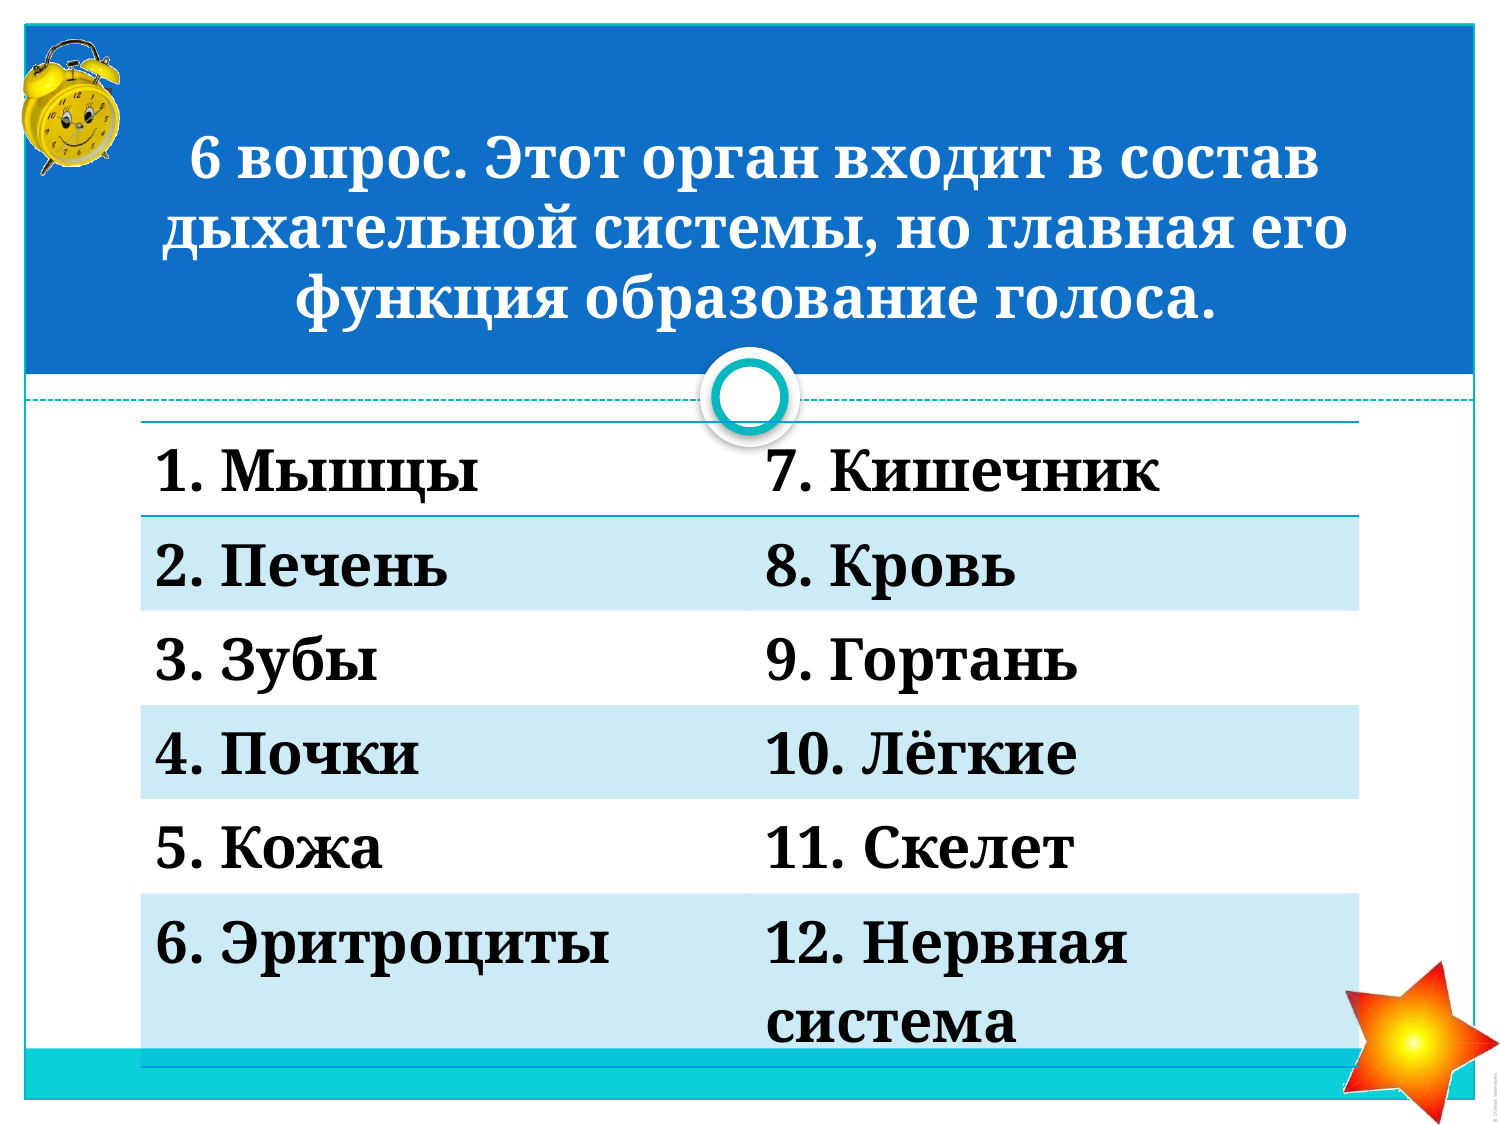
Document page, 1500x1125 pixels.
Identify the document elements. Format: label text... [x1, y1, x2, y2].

table_cell 6. Эритроциты [141, 893, 750, 1066]
picture [1342, 960, 1500, 1125]
table_header 1. Мышцы [141, 423, 750, 515]
table_cell 3. Зубы [141, 611, 750, 705]
table_cell 10. Лёгкие [750, 705, 1359, 799]
picture [0, 37, 141, 179]
table_cell 12. Нервная система [750, 893, 1359, 1066]
table_cell 9. Гортань [750, 611, 1359, 705]
table_cell 2. Печень [141, 517, 750, 611]
table_cell 4. Почки [141, 705, 750, 799]
table_header 7. Кишечник [750, 423, 1359, 515]
table_cell 8. Кровь [750, 517, 1359, 611]
table_cell 5. Кожа [141, 799, 750, 893]
table_cell 11. Скелет [750, 799, 1359, 893]
title 6 вопрос. Этот орган входит в состав дыхательной системы, но главная его функция образование голоса. [118, 87, 1394, 338]
